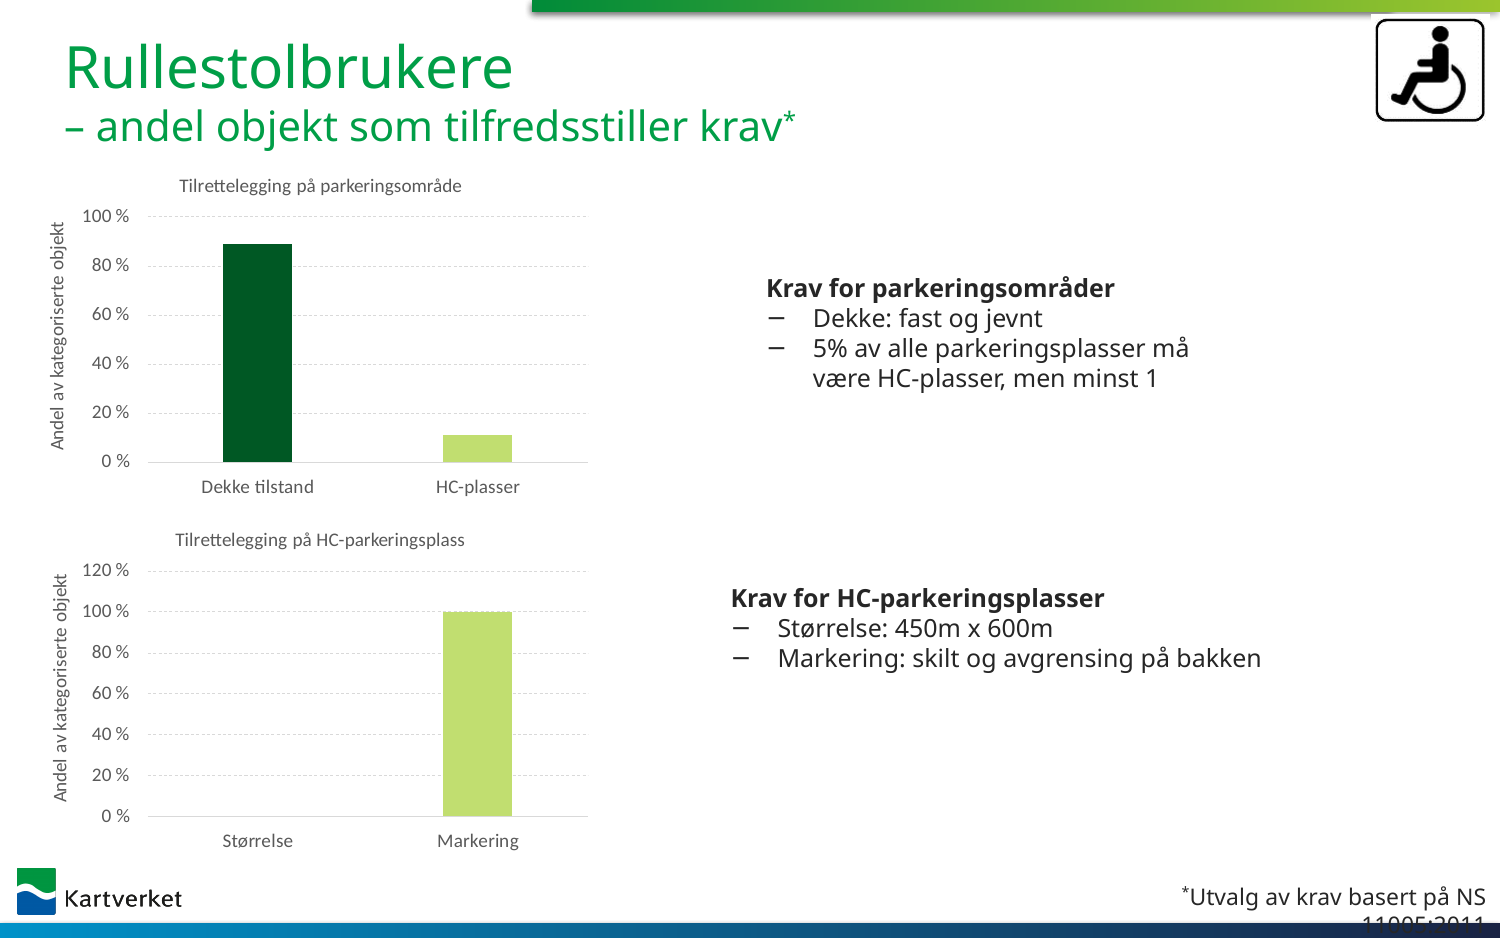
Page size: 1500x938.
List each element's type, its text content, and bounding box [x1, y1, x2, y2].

picture [1371, 13, 1491, 127]
text_box Krav for HC-parkeringsplasser Størrelse: 450m x 600m Markering: skilt og avgrensing på bakken [715, 574, 1278, 680]
text_box Rullestolbrukere – andel objekt som tilfredsstiller krav* [49, 23, 1431, 158]
text_box *Utvalg av krav basert på NS 11005:2011 [1068, 873, 1500, 938]
picture [41, 166, 599, 505]
picture [41, 520, 599, 859]
text_box Krav for parkeringsområder Dekke: fast og jevnt 5% av alle parkeringsplasser må være HC-plasser, men minst 1 [751, 264, 1232, 400]
